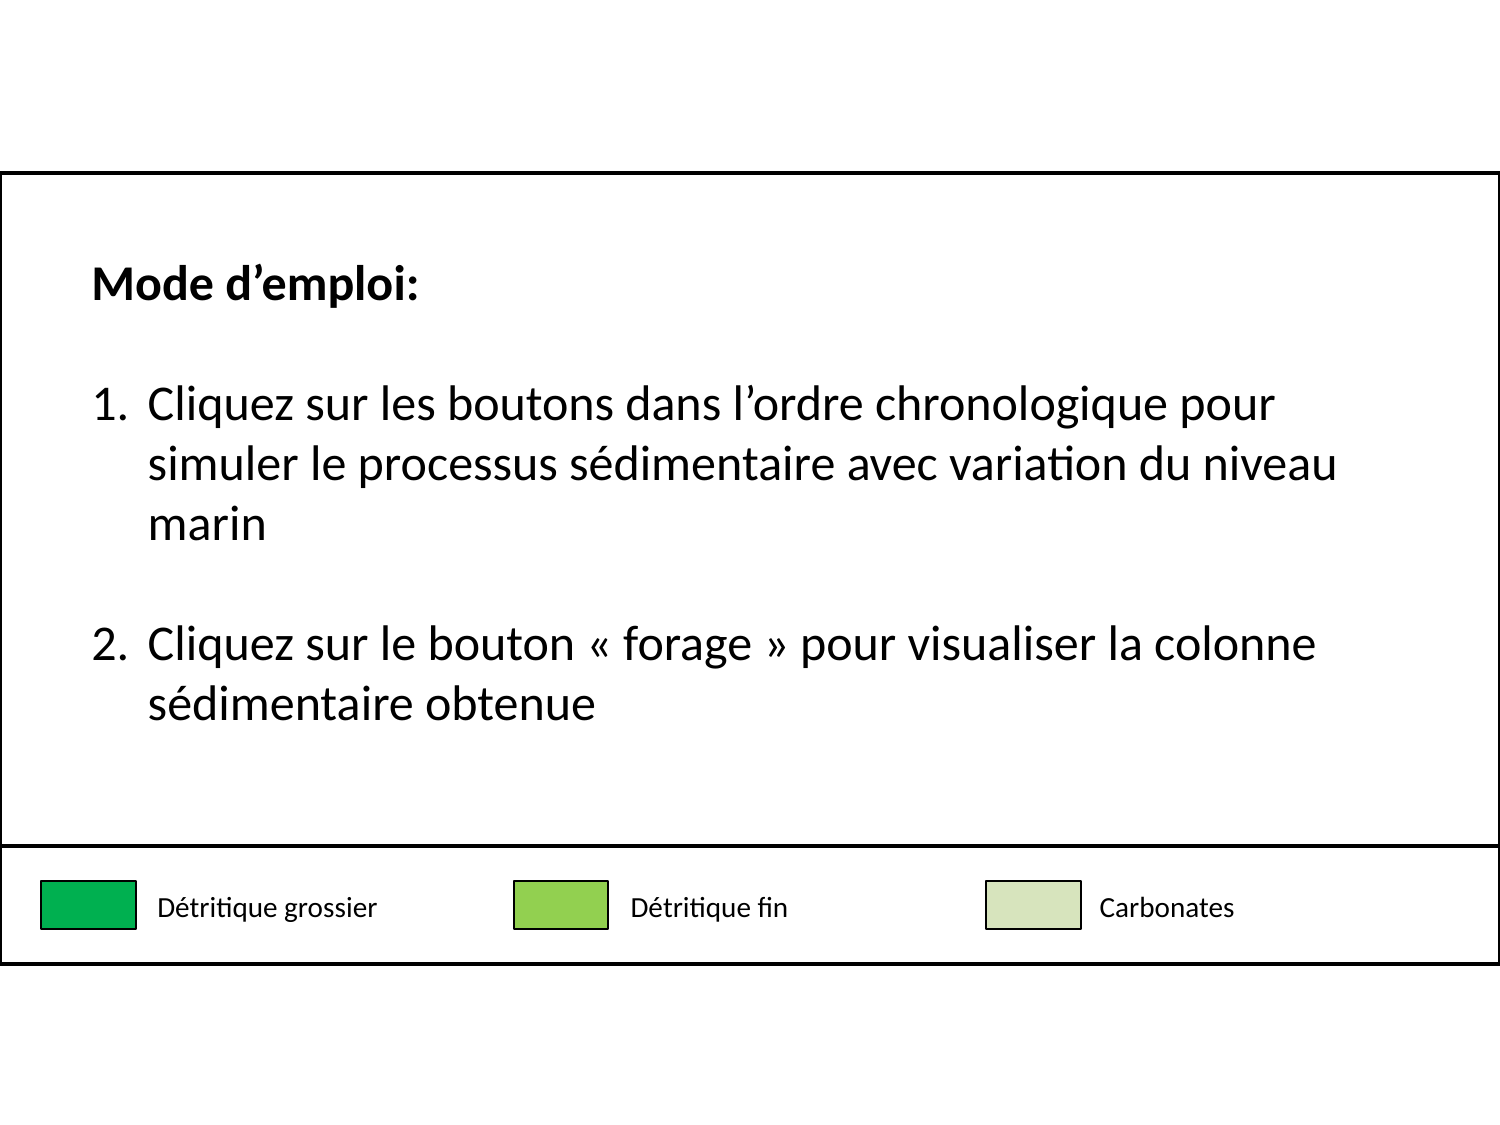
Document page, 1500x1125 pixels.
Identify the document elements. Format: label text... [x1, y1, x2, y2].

text_box [0, 171, 1500, 844]
text_box [39, 879, 138, 931]
text_box Détritique grossier Détritique fin Carbonates [142, 881, 1252, 932]
text_box [0, 844, 1500, 966]
text_box Mode d’emploi: Cliquez sur les boutons dans l’ordre chronologique pour simuler le processus sédimentaire avec variation du niveau marin Cliquez sur le bouton « forage » pour visualiser la colonne sédimentaire obtenue [76, 243, 1436, 739]
